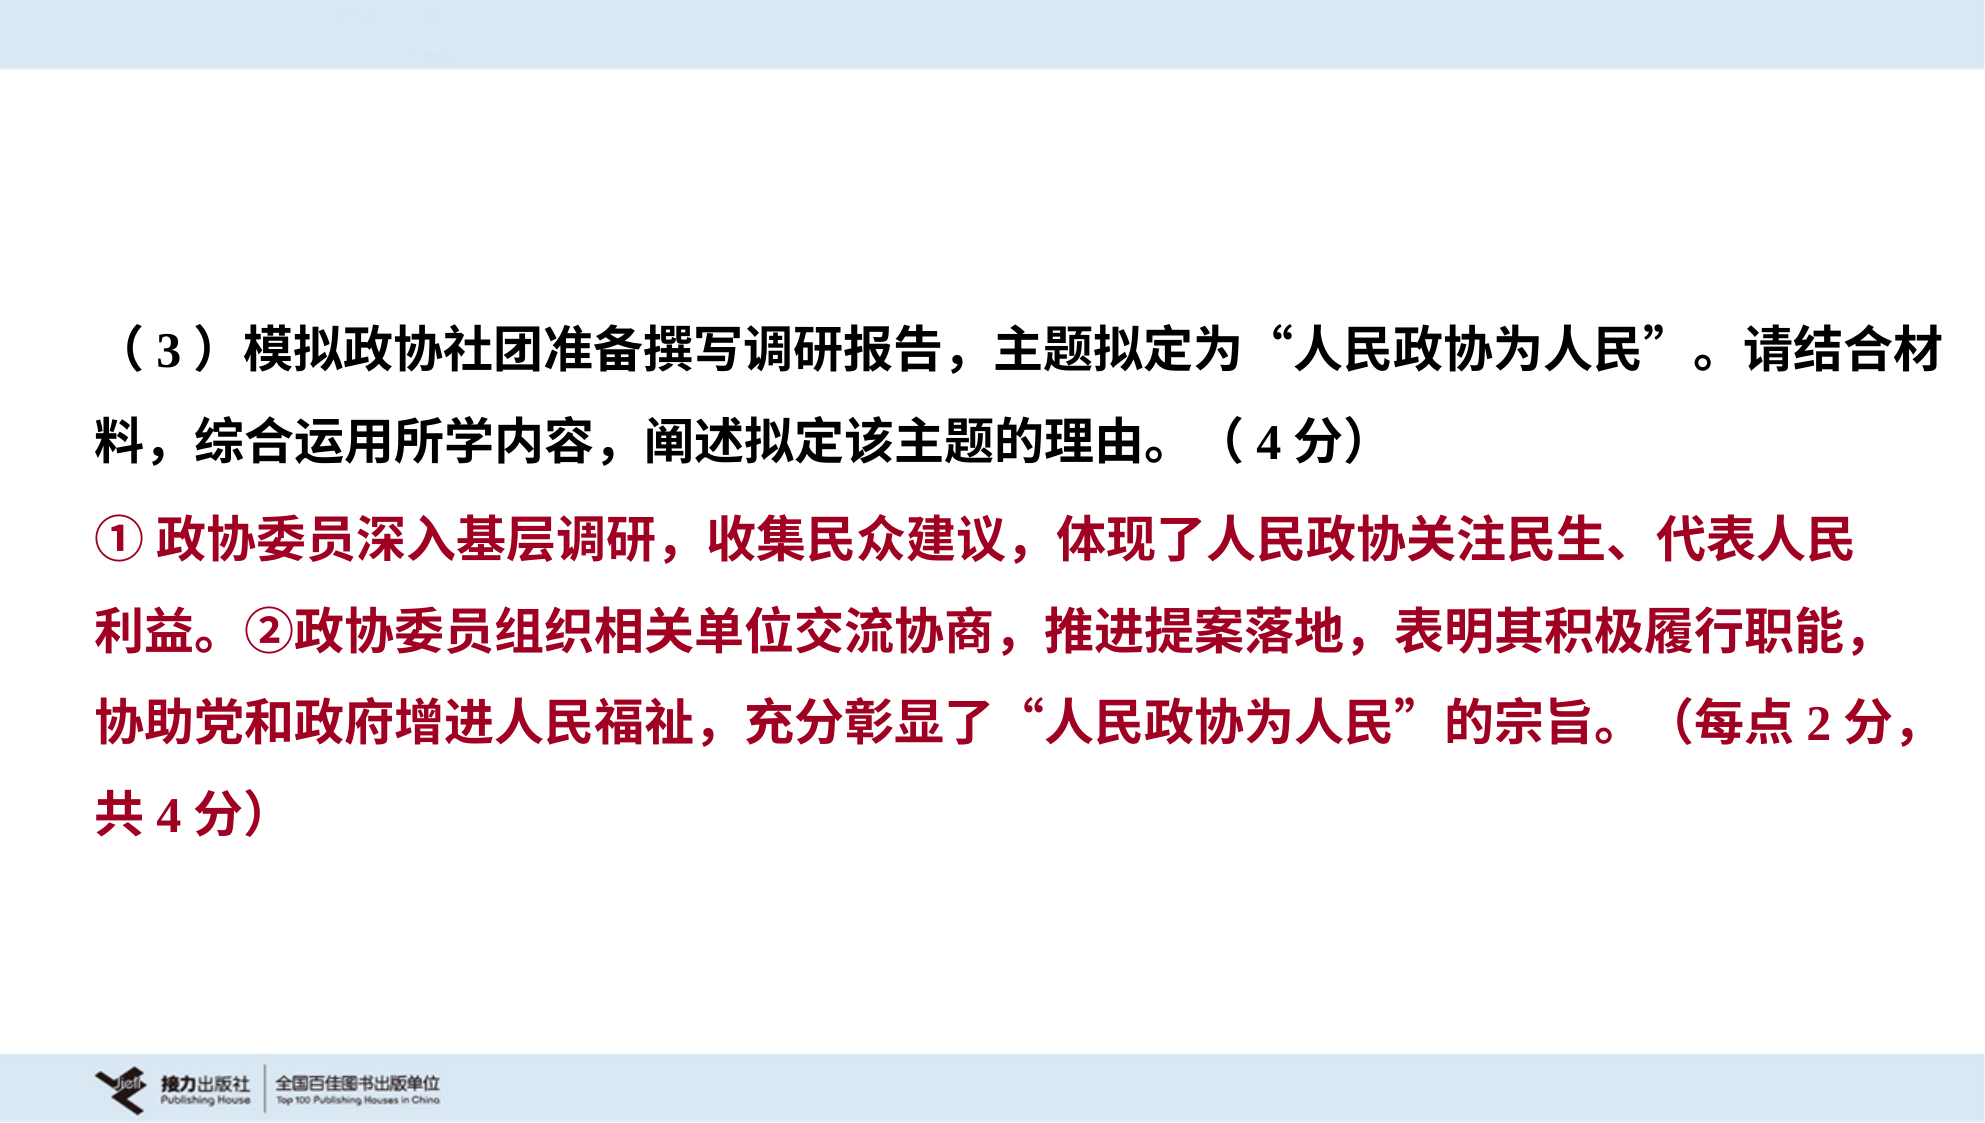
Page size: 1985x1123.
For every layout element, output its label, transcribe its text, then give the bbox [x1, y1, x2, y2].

text_box ①政协委员深入基层调研，收集民众建议，体现了人民政协关注民生、代表人民 利益。②政协委员组织相关单位交流协商，推进提案落地，表明其积极履行职能， 协助党和政府增进人民福祉，充分彰显了“人民政协为人民”的宗旨。（每点2分， 共4分） [94, 475, 1892, 843]
picture [0, 0, 1985, 1122]
text_box （3）模拟政协社团准备撰写调研报告，主题拟定为“人民政协为人民”。请结合材 料，综合运用所学内容，阐述拟定该主题的理由。（4分） [94, 286, 1892, 470]
